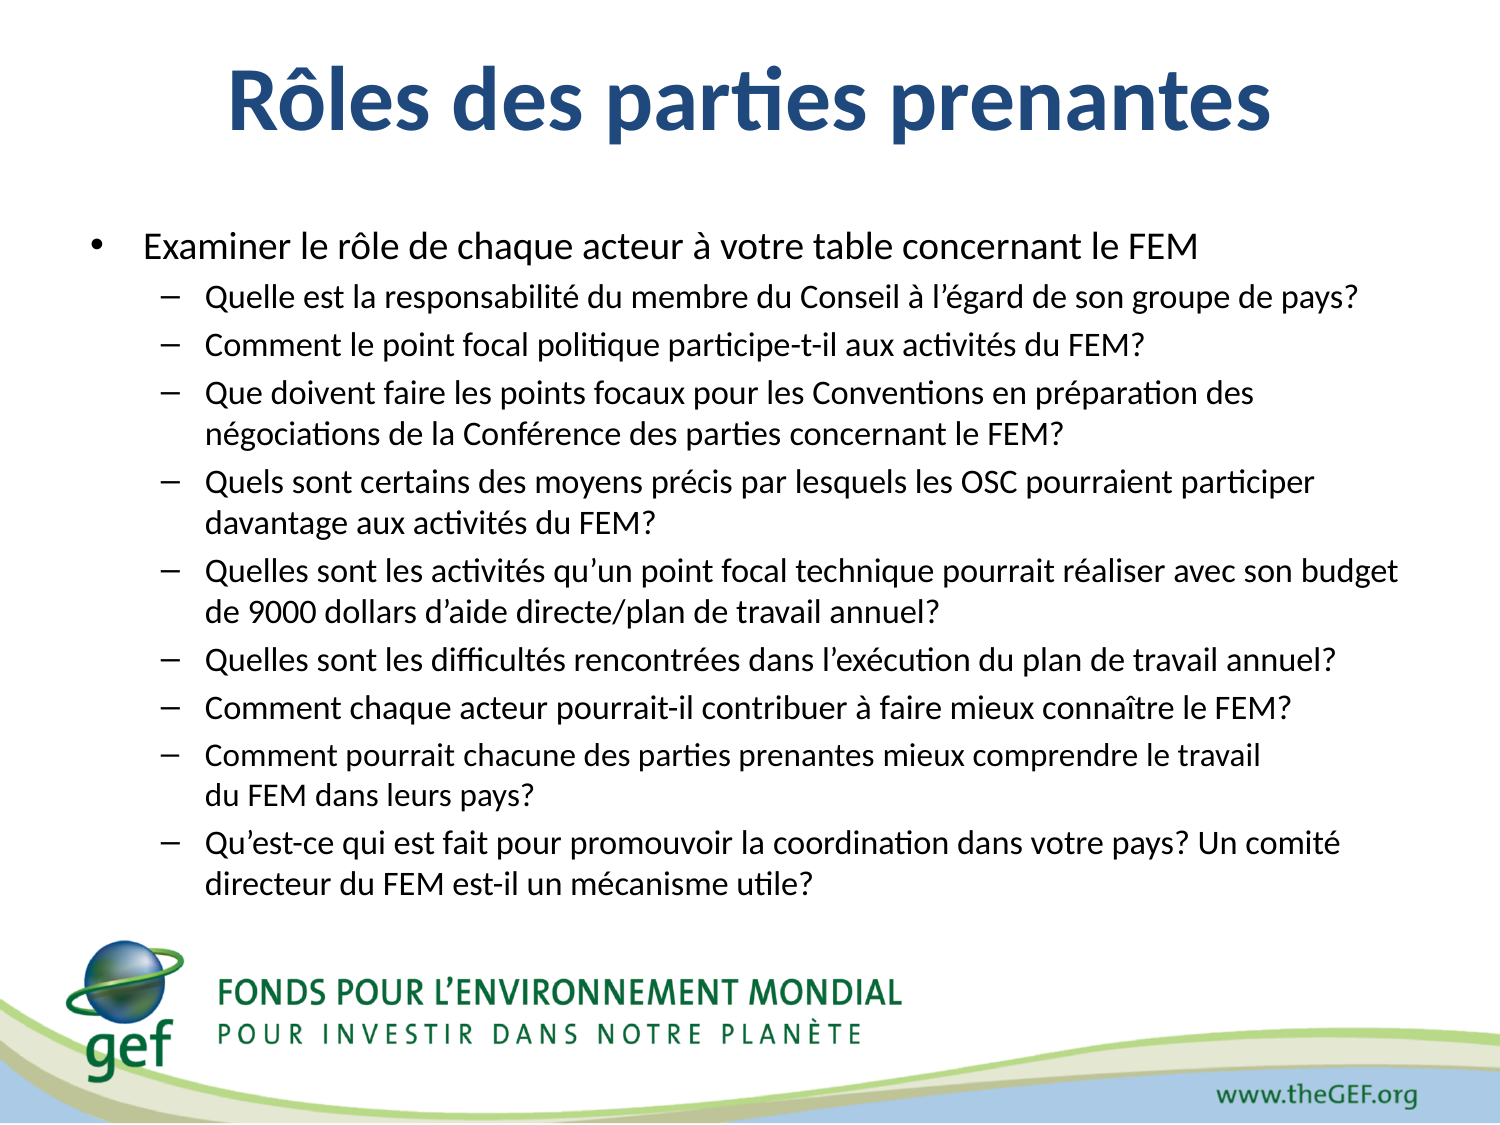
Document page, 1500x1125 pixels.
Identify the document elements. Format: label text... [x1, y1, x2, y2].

picture [0, 912, 1500, 1125]
title Rôles des parties prenantes [74, 0, 1426, 188]
list Examiner le rôle de chaque acteur à votre table concernant le FEM Quelle est la responsabilité du membre du Conseil à l’égard de son groupe de pays? Comment le point focal politique participe-t-il aux activités du FEM? Que doivent faire les points focaux pour les Conventions en préparation des négociations de la Conférence des parties concernant le FEM? Quels sont certains des moyens précis par lesquels les OSC pourraient participer davantage aux activités du FEM? Quelles sont les activités qu’un point focal technique pourrait réaliser avec son budget de 9000 dollars d’aide directe/plan de travail annuel? Quelles sont les difficultés rencontrées dans l’exécution du plan de travail annuel? Comment chaque acteur pourrait-il contribuer à faire mieux connaître le FEM? Comment pourrait chacune des parties prenantes mieux comprendre le travail du FEM dans leurs pays? Qu’est-ce qui est fait pour promouvoir la coordination dans votre pays? Un comité directeur du FEM est-il un mécanisme utile? [74, 212, 1426, 926]
